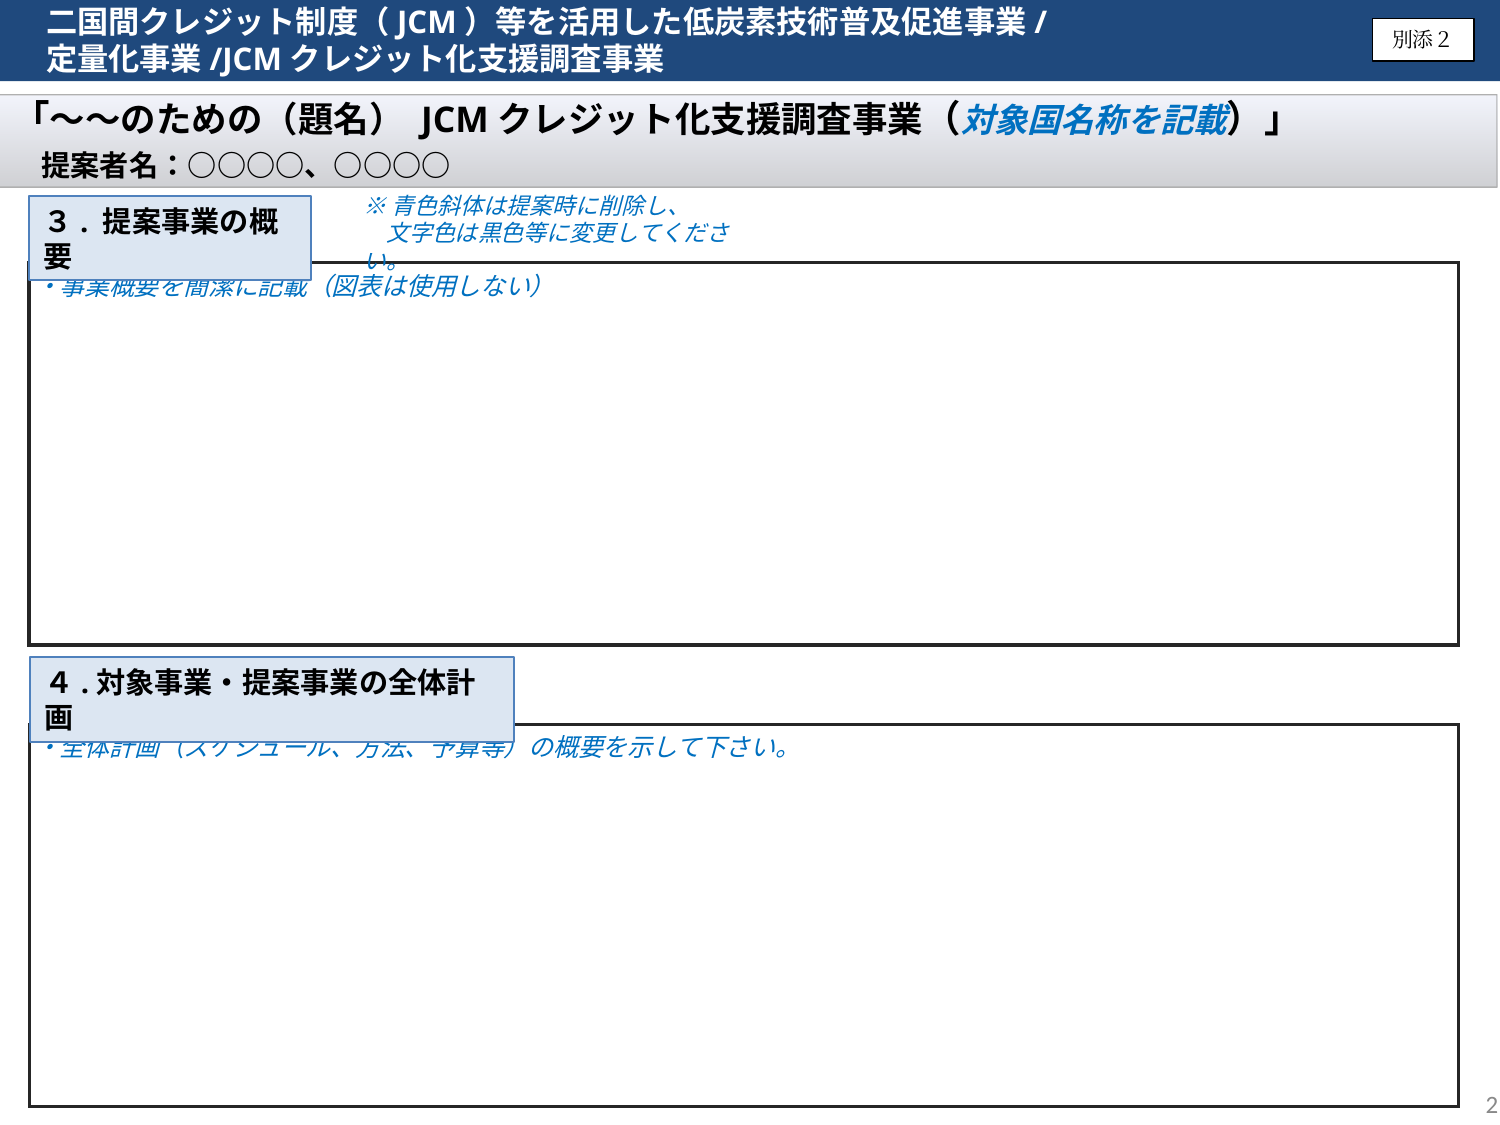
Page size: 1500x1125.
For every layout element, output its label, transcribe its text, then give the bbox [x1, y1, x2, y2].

text_box 別添２ [1371, 16, 1476, 63]
text_box ４.対象事業・提案事業の全体計画 [29, 656, 514, 742]
text_box 二国間クレジット制度（JCM）等を活用した低炭素技術普及促進事業/ 定量化事業/JCMクレジット化支援調査事業 [0, 0, 1500, 82]
text_box 「～～のための（題名） JCMクレジット化支援調査事業（対象国名称を記載）」 提案者名：○○○○、○○○○ [0, 94, 1498, 188]
text_box 2 [1163, 1073, 1500, 1125]
text_box ・全体計画（スケジュール、方法、予算等）の概要を示して下さい。 [29, 724, 1459, 1107]
text_box ３. 提案事業の概要 [29, 195, 312, 281]
text_box ・事業概要を簡潔に記載（図表は使用しない） [28, 262, 1459, 646]
text_box ※青色斜体は提案時に削除し、 文字色は黒色等に変更してください。 [348, 183, 750, 282]
